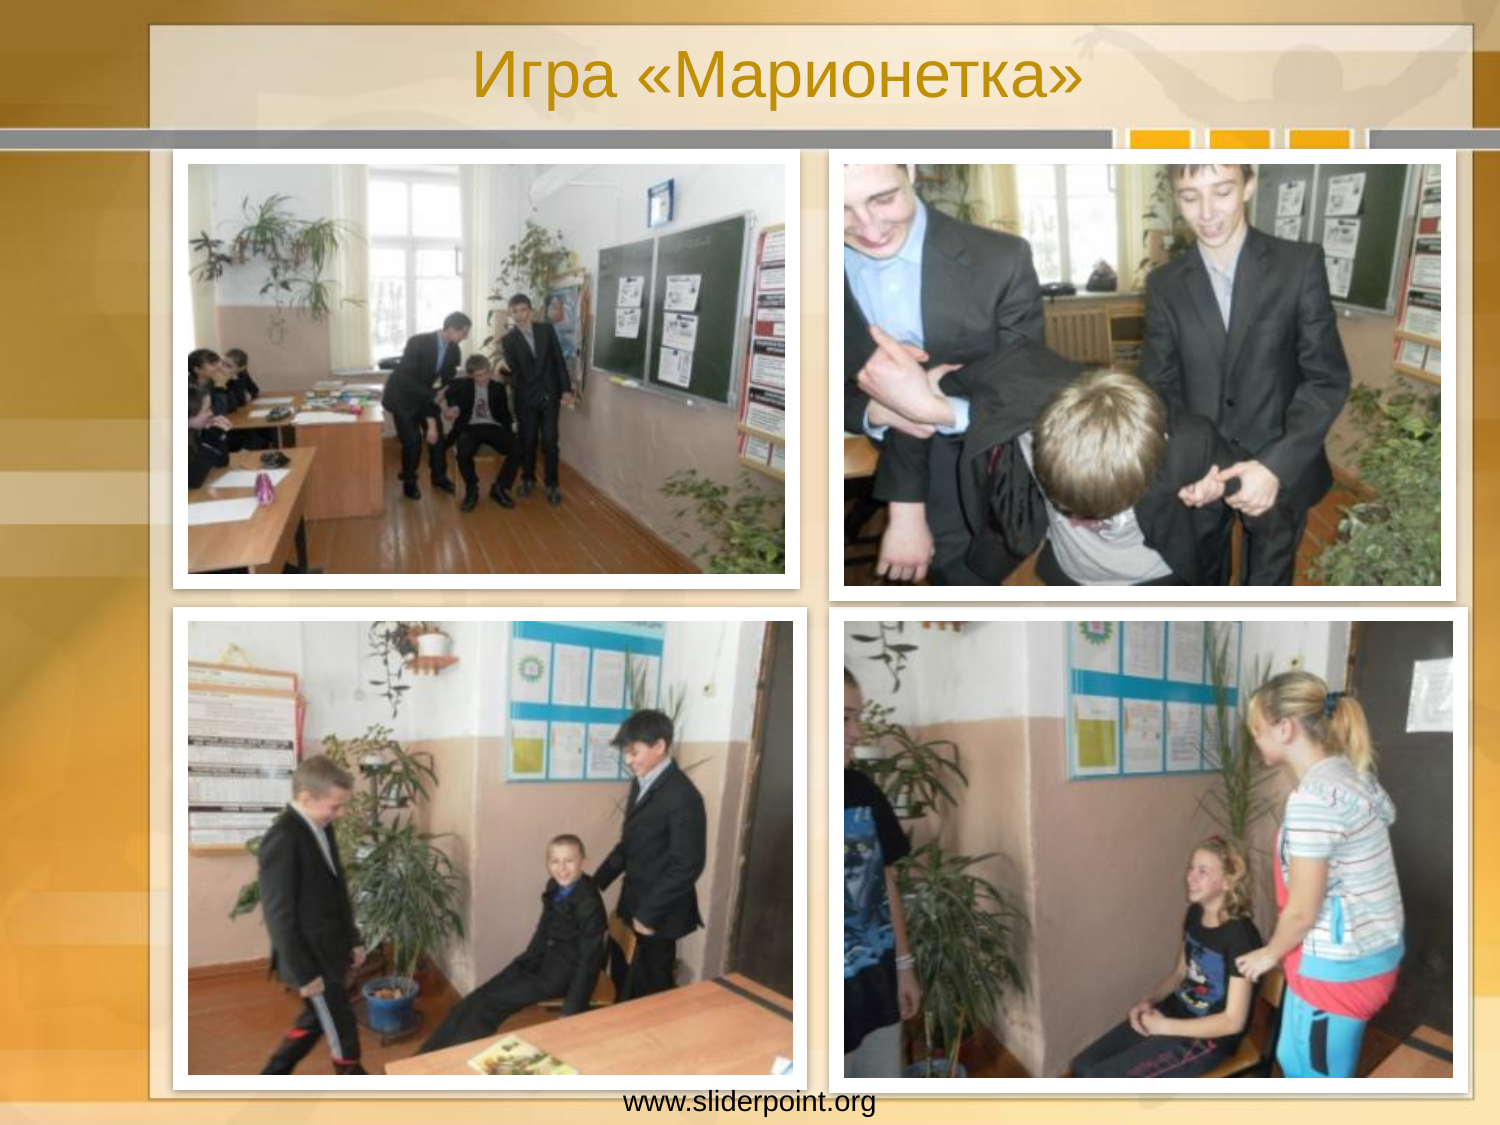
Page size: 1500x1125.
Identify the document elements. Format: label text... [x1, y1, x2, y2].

picture [843, 620, 1454, 1079]
picture [0, 0, 1500, 1125]
text_box Игра «Марионетка» [457, 23, 1125, 119]
footer www.sliderpoint.org [512, 1074, 988, 1125]
picture [187, 620, 793, 1076]
